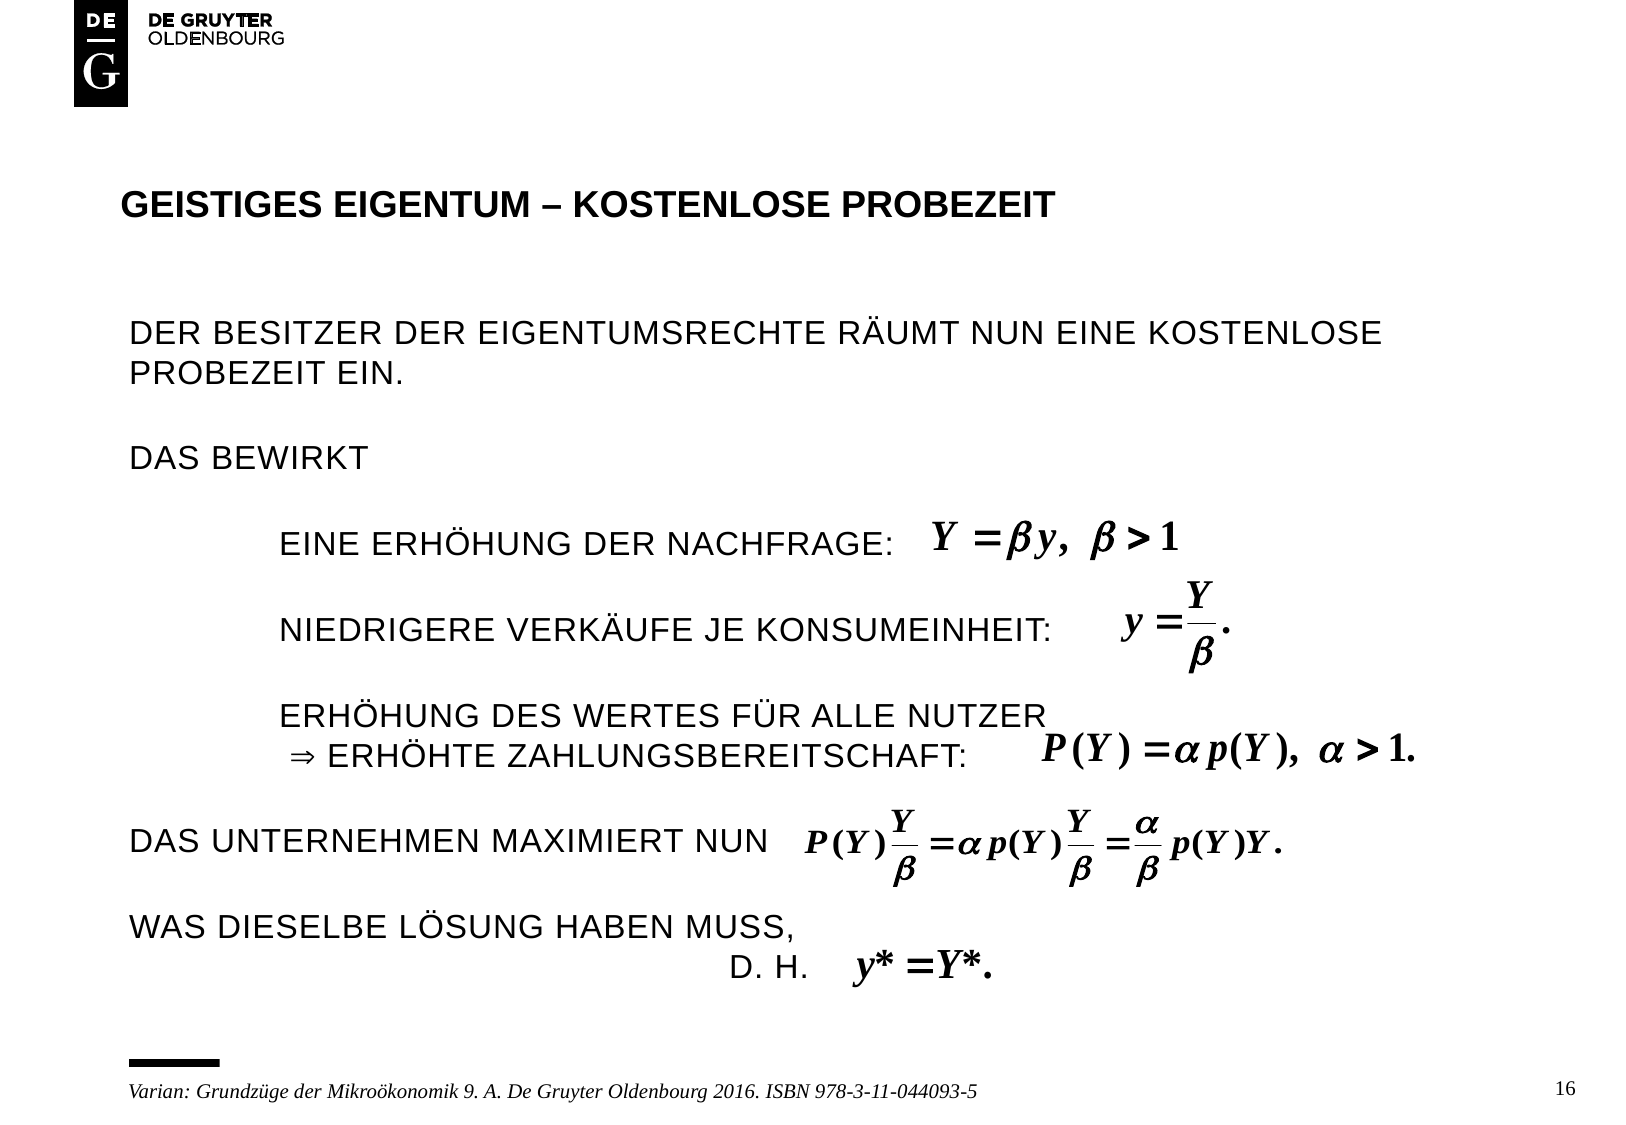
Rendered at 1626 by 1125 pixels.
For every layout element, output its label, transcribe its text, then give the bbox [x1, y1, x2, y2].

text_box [1038, 731, 1417, 773]
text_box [1118, 573, 1232, 677]
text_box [849, 947, 994, 990]
list DER BESITZER DER EIGENTUMSRECHTE RÄUMT NUN EINE KOSTENLOSE PROBEZEIT EIN. DAS BEWIRKT EINE ERHÖHUNG DER NACHFRAGE: NIEDRIGERE VERKÄUFE JE KONSUMEINHEIT: ERHÖHUNG DES WERTES FÜR ALLe NUTZER  ERHÖHTE ZAHLUNGSBEREITSCHAFT: DAS UNTERNEHMEN MAXIMIERT NUN WAS DIESELBE LÖSUNG HABEN MUSS, D. h. [129, 310, 1556, 1018]
slide_number 16 [1554, 1074, 1614, 1104]
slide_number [128, 1077, 1539, 1108]
title GEISTIGES EIGENTUM – KOSTENLOSE PROBEZEIT [120, 180, 1547, 235]
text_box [801, 803, 1284, 890]
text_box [930, 515, 1179, 564]
